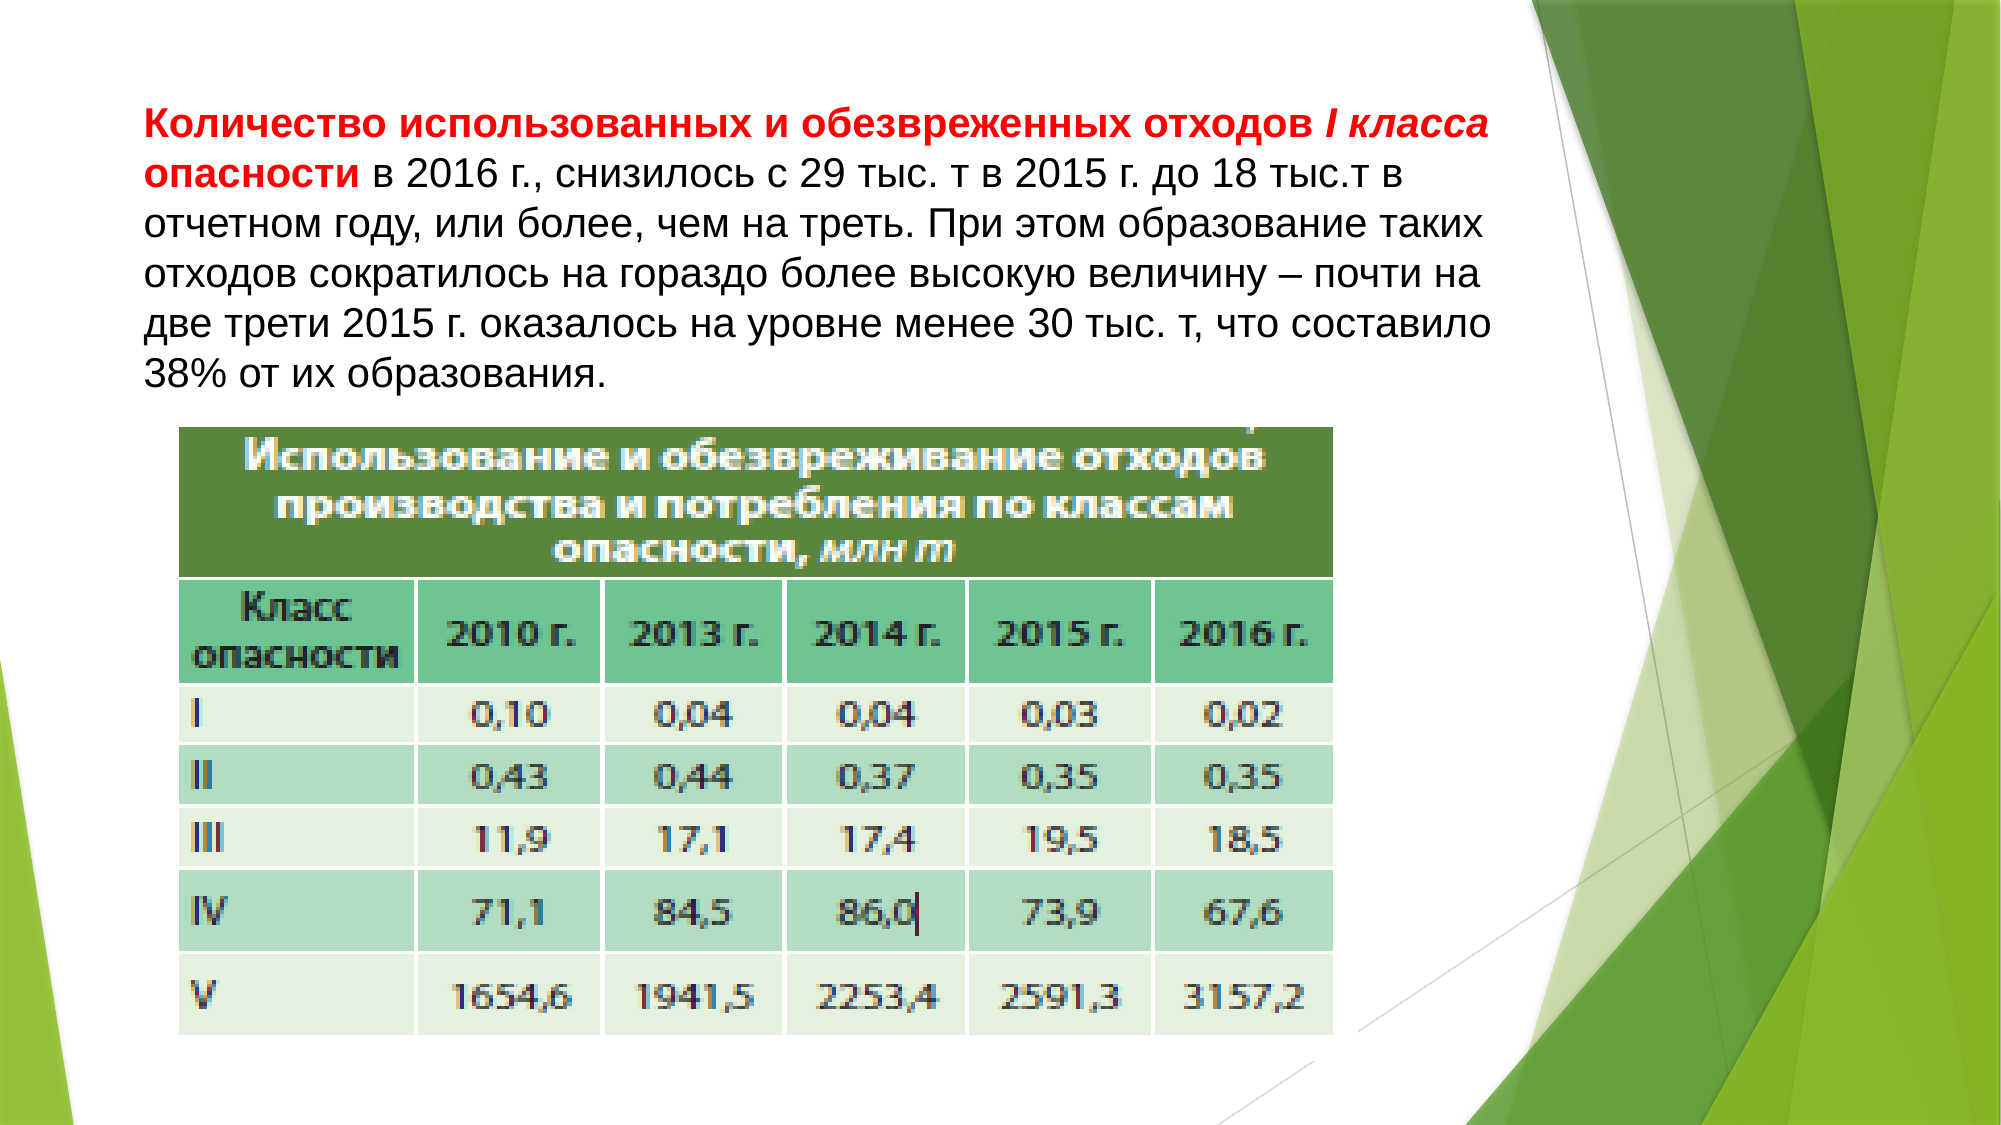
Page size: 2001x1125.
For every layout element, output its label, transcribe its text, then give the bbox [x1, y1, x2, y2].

picture [178, 426, 1358, 1062]
text_box Количество использованных и обезвреженных отходов I класса опасности в 2016 г., снизилось с 29 тыс. т в 2015 г. до 18 тыс.т в отчетном году, или более, чем на треть. При этом образование таких отходов сократилось на гораздо более высокую величину – почти на две трети 2015 г. оказалось на уровне менее 30 тыс. т, что составило 38% от их образования. [128, 88, 1544, 404]
